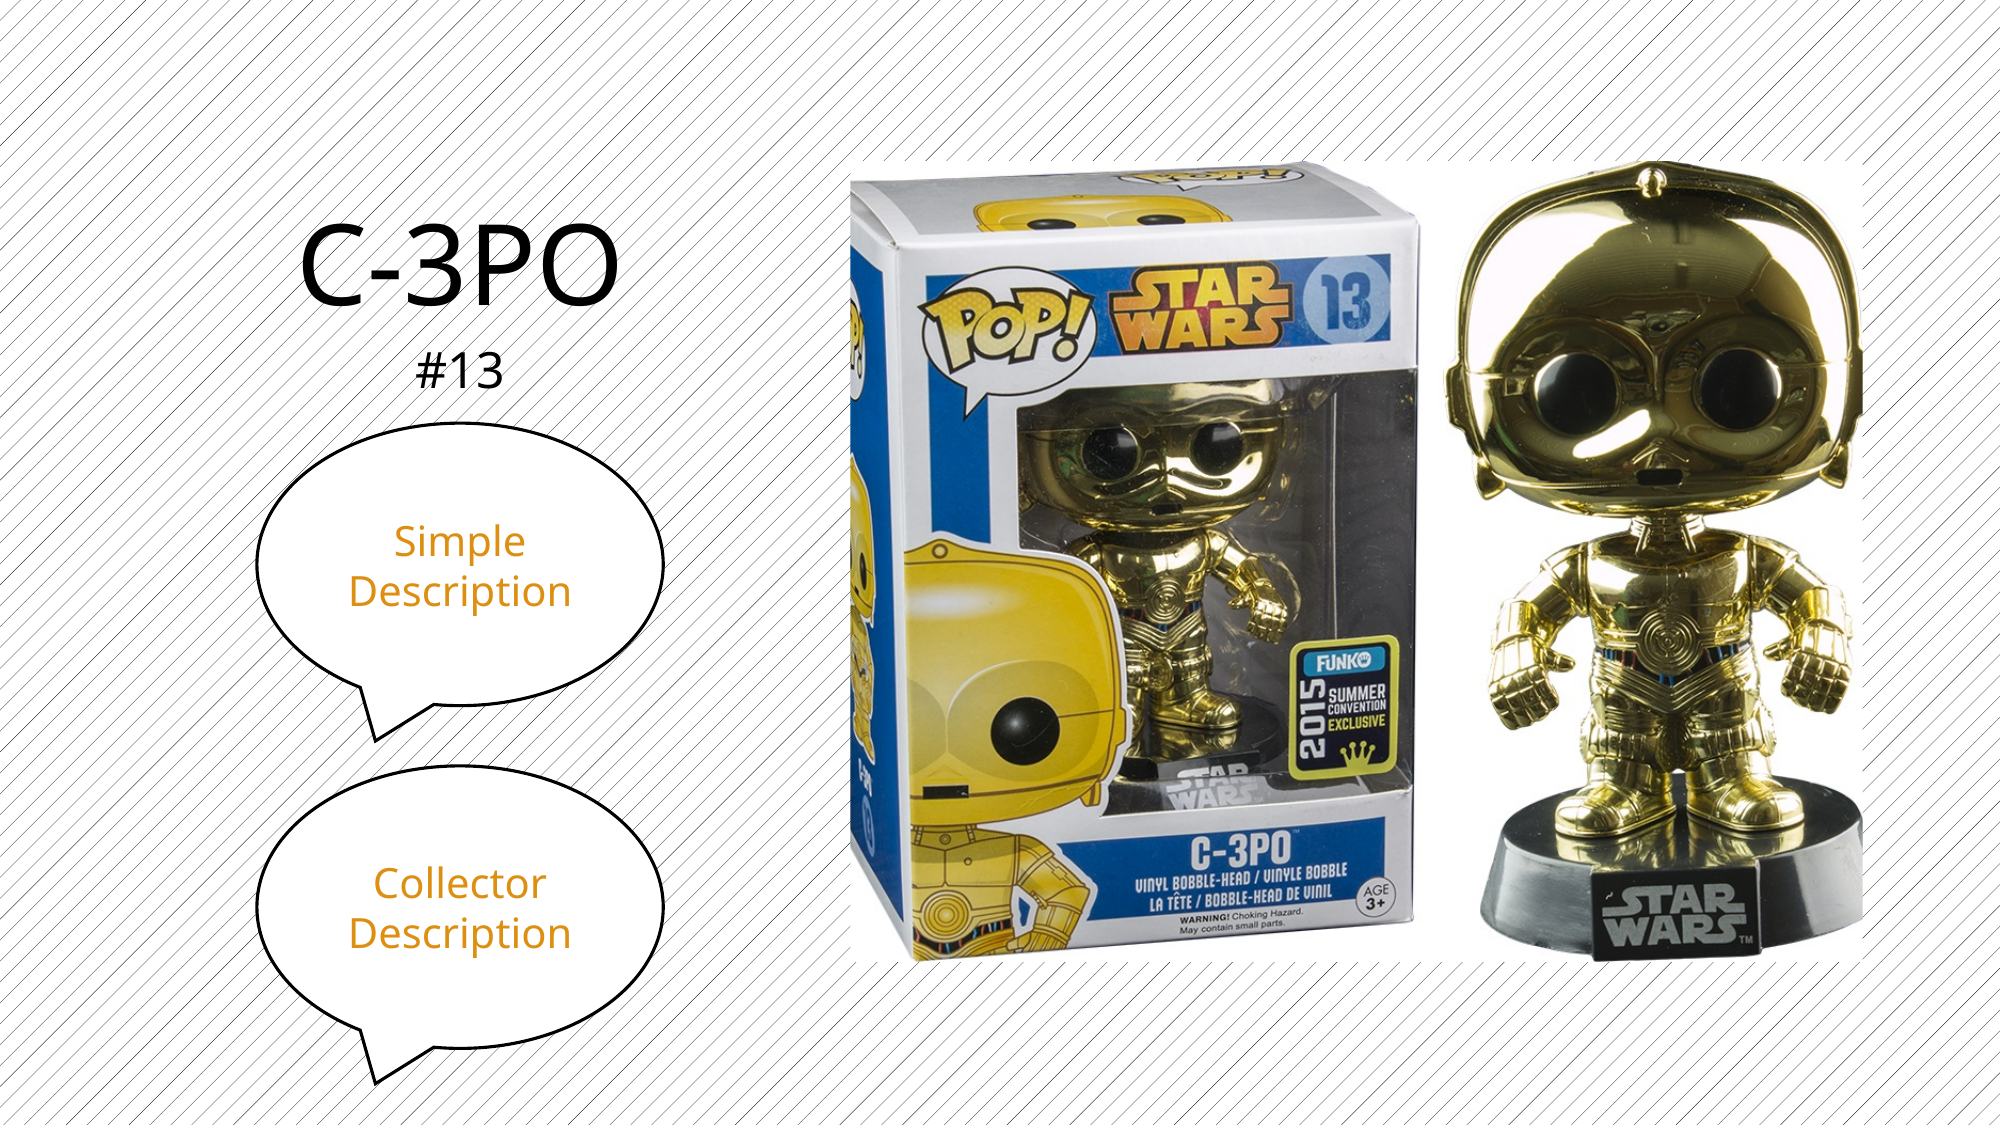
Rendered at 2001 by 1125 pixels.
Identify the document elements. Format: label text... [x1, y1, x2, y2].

text_box Collector Description [255, 764, 665, 1086]
text_box Simple Description [255, 422, 665, 743]
picture [850, 161, 1863, 962]
title C-3PO [137, 75, 783, 337]
list #13 [137, 337, 783, 963]
